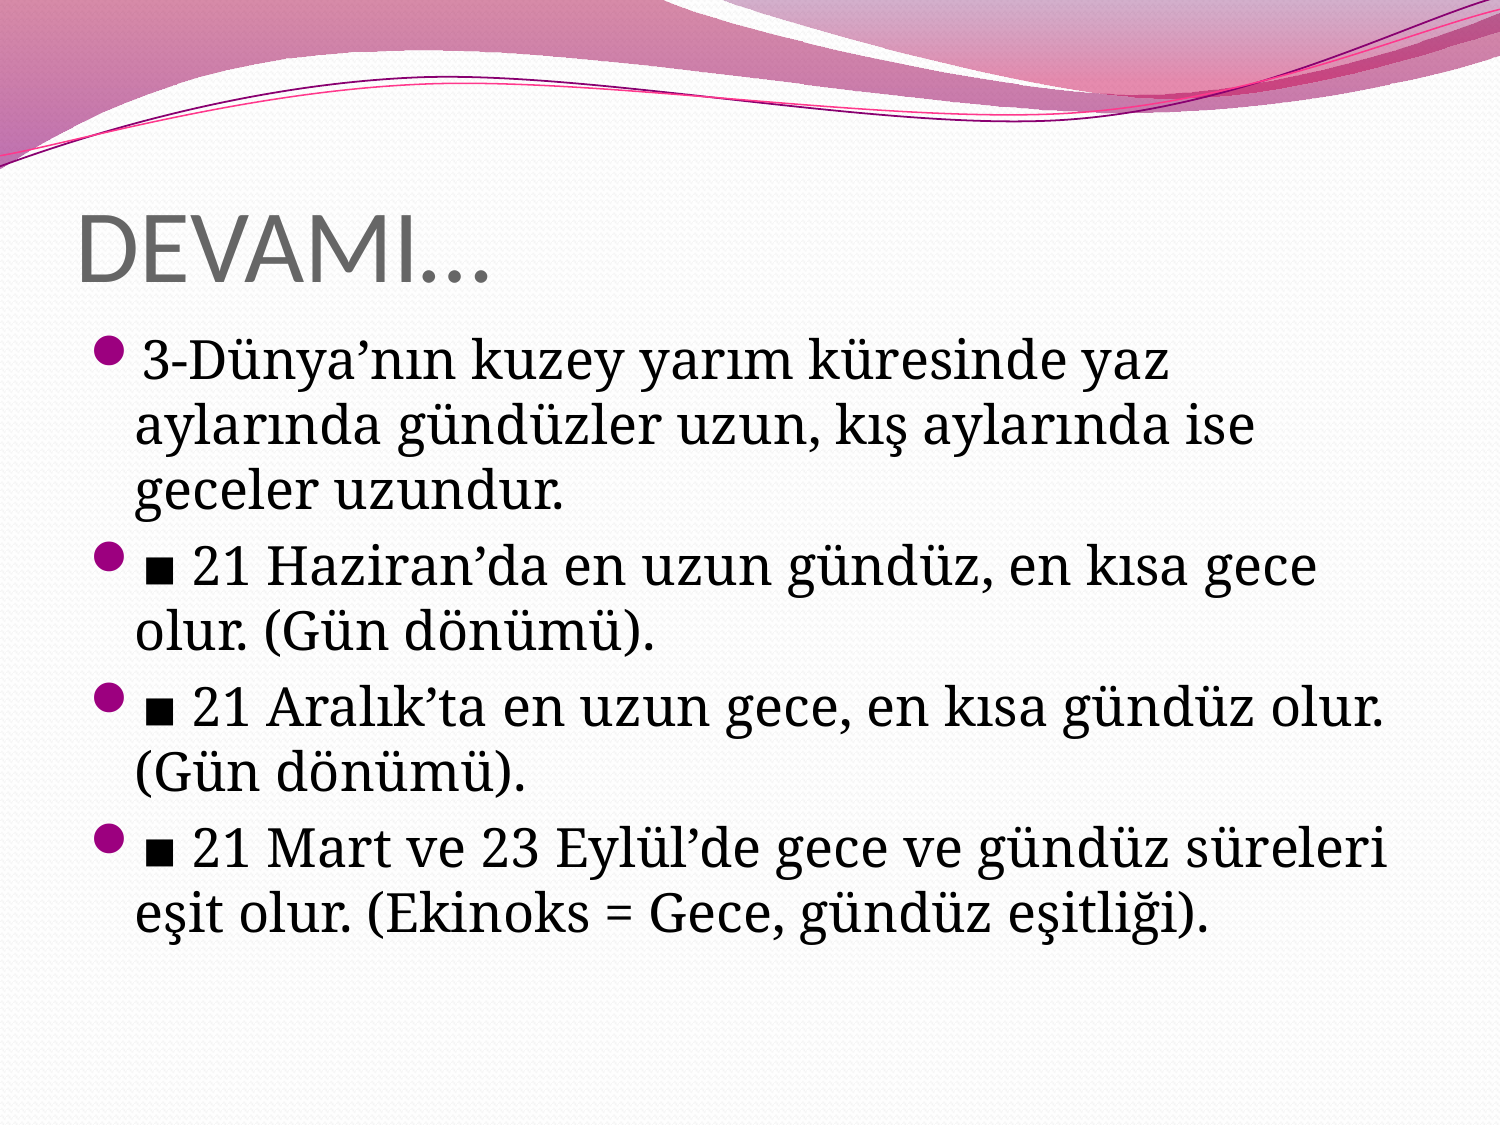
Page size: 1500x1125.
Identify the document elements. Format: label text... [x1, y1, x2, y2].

title DEVAMI… [75, 115, 1425, 303]
list 3-Dünya’nın kuzey yarım küresinde yaz aylarında gündüzler uzun, kış aylarında ise geceler uzundur. ▪ 21 Haziran’da en uzun gündüz, en kısa gece olur. (Gün dönümü). ▪ 21 Aralık’ta en uzun gece, en kısa gündüz olur. (Gün dönümü). ▪ 21 Mart ve 23 Eylül’de gece ve gündüz süreleri eşit olur. (Ekinoks = Gece, gündüz eşitliği). [75, 317, 1425, 1038]
